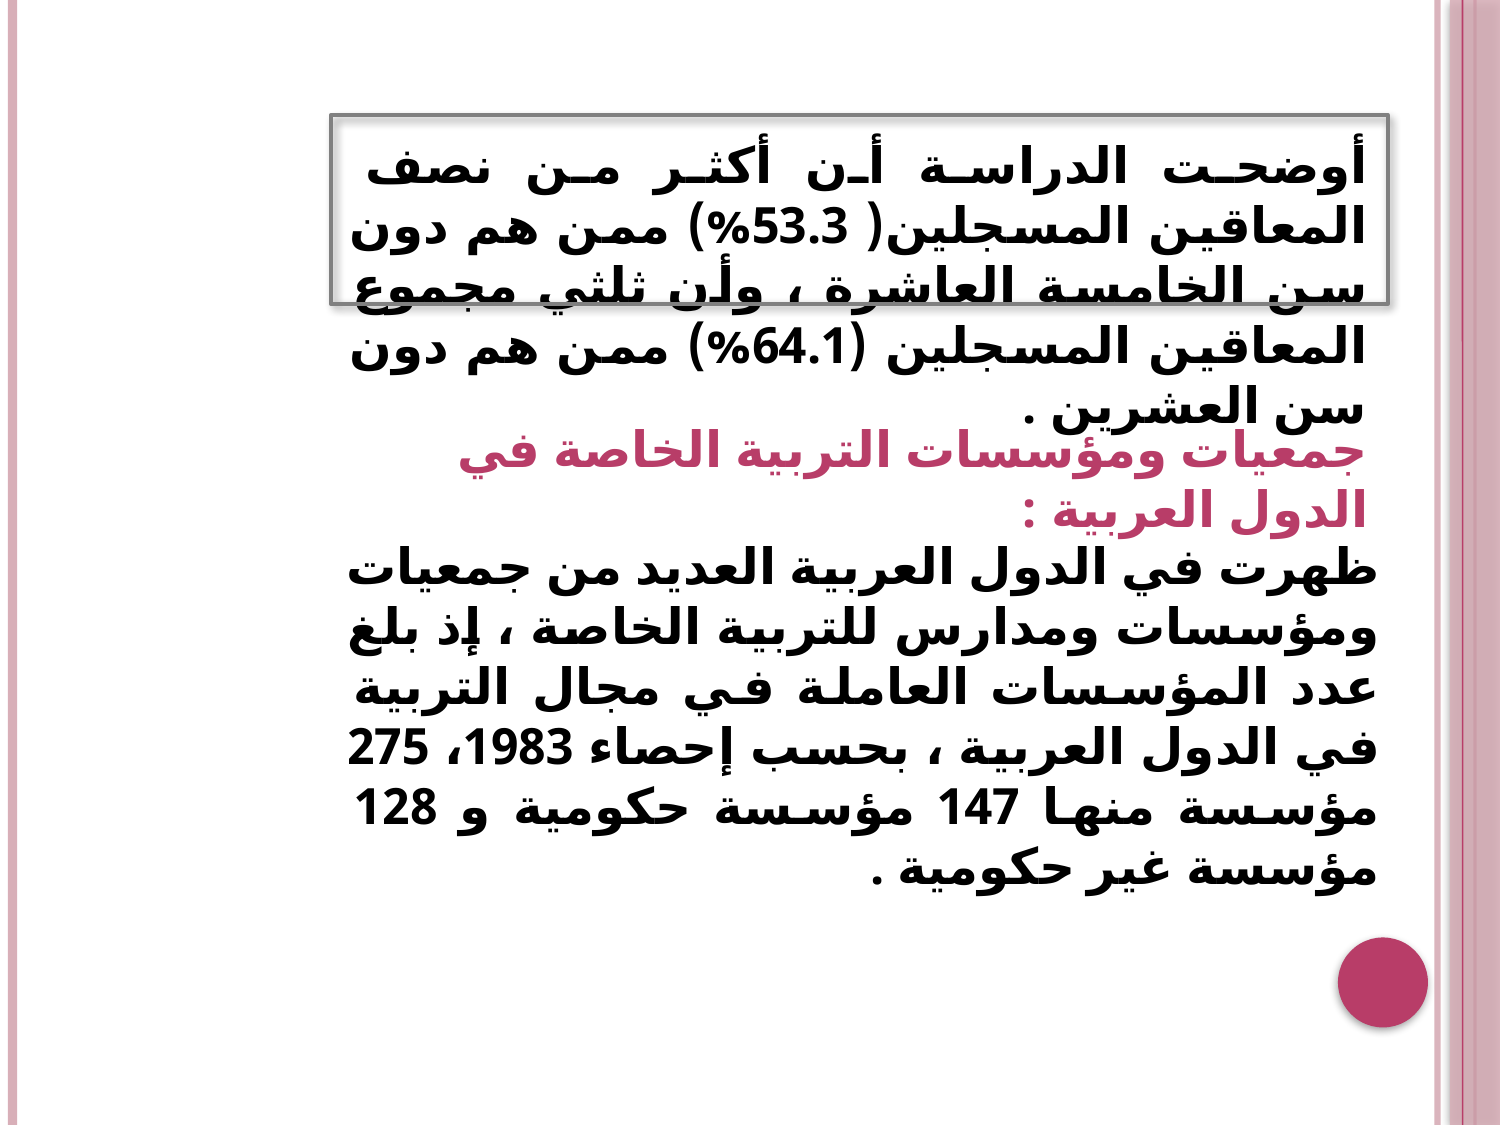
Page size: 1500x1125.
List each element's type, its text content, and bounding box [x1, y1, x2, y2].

text_box جمعيات ومؤسسات التربية الخاصة في الدول العربية : [361, 410, 1384, 527]
text_box ظهرت في الدول العربية العديد من جمعيات ومؤسسات ومدارس للتربية الخاصة ، إذ بلغ عدد المؤسسات العاملة في مجال التربية في الدول العربية ، بحسب إحصاء 1983، 275 مؤسسة منها 147 مؤسسة حكومية و 128 مؤسسة غير حكومية . [330, 527, 1395, 902]
text_box [329, 113, 1390, 306]
text_box أوضحت الدراسة أن أكثر من نصف المعاقين المسجلين( 53.3%) ممن هم دون سن الخامسة العاشرة ، وأن ثلثي مجموع المعاقين المسجلين (64.1%) ممن هم دون سن العشرين . [330, 312, 1383, 441]
